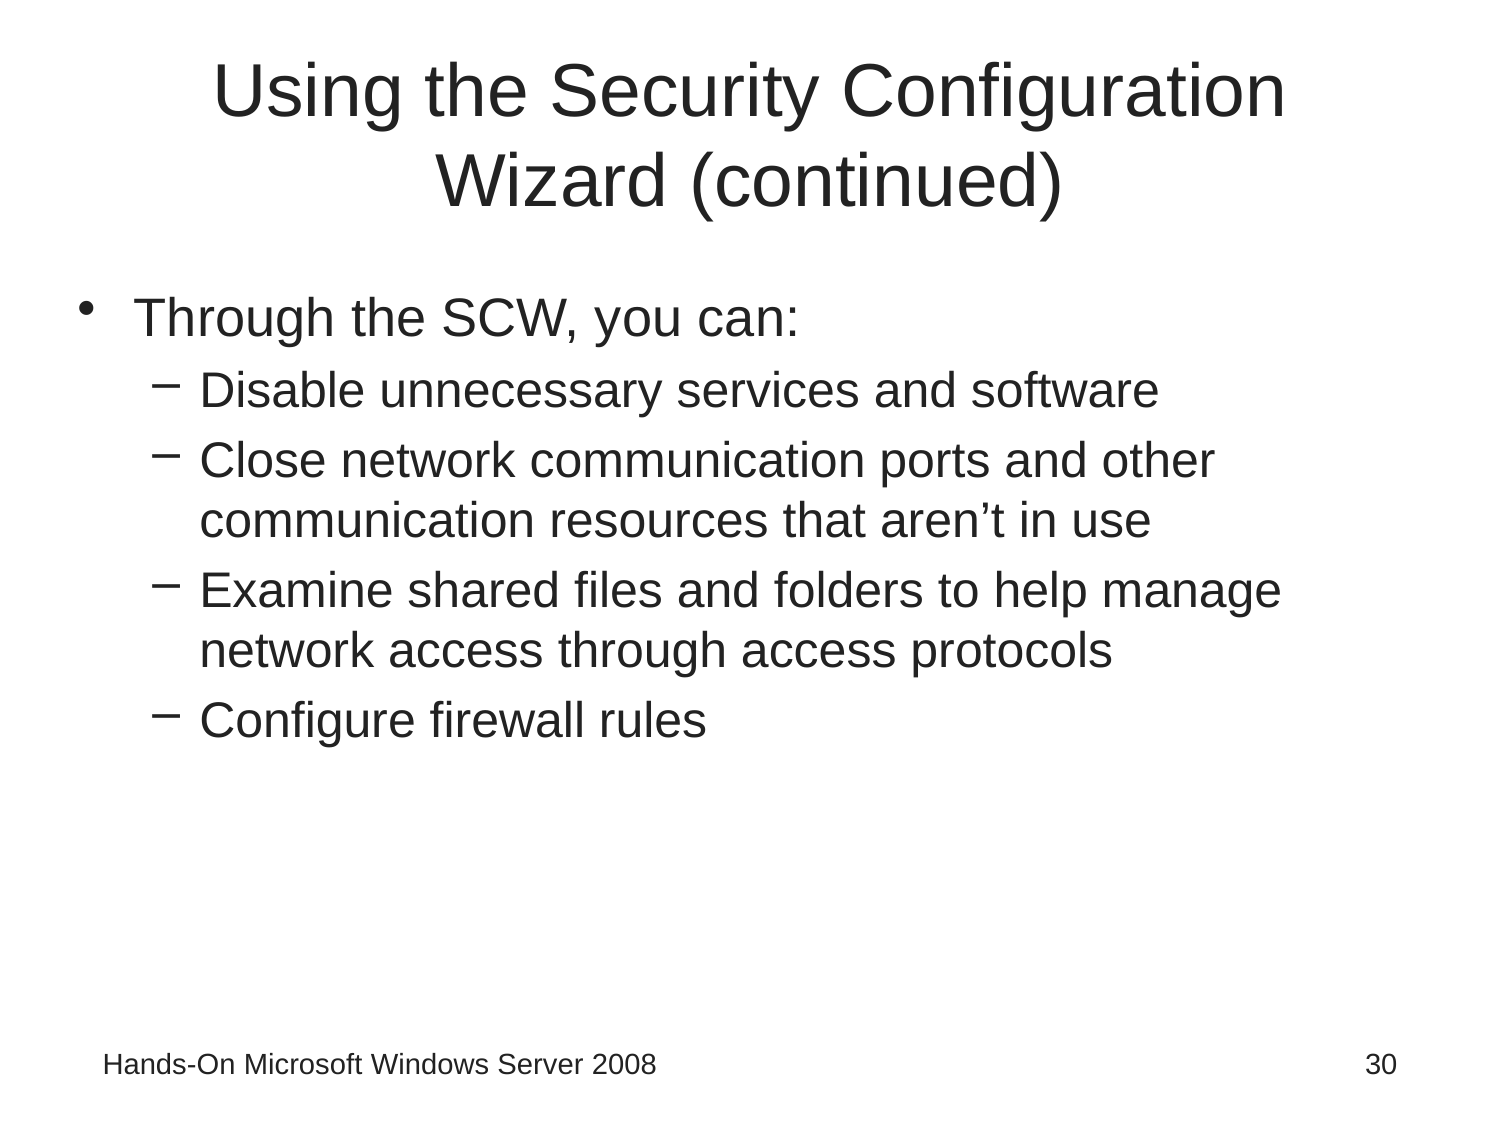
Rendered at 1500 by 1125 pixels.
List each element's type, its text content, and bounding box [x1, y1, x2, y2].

list Through the SCW, you can: Disable unnecessary services and software Close network communication ports and other communication resources that aren’t in use Examine shared files and folders to help manage network access through access protocols Configure firewall rules [62, 274, 1426, 1026]
slide_number 30 [1074, 1037, 1413, 1101]
footer Hands-On Microsoft Windows Server 2008 [87, 1037, 1051, 1101]
title Using the Security Configuration Wizard (continued) [87, 37, 1413, 226]
